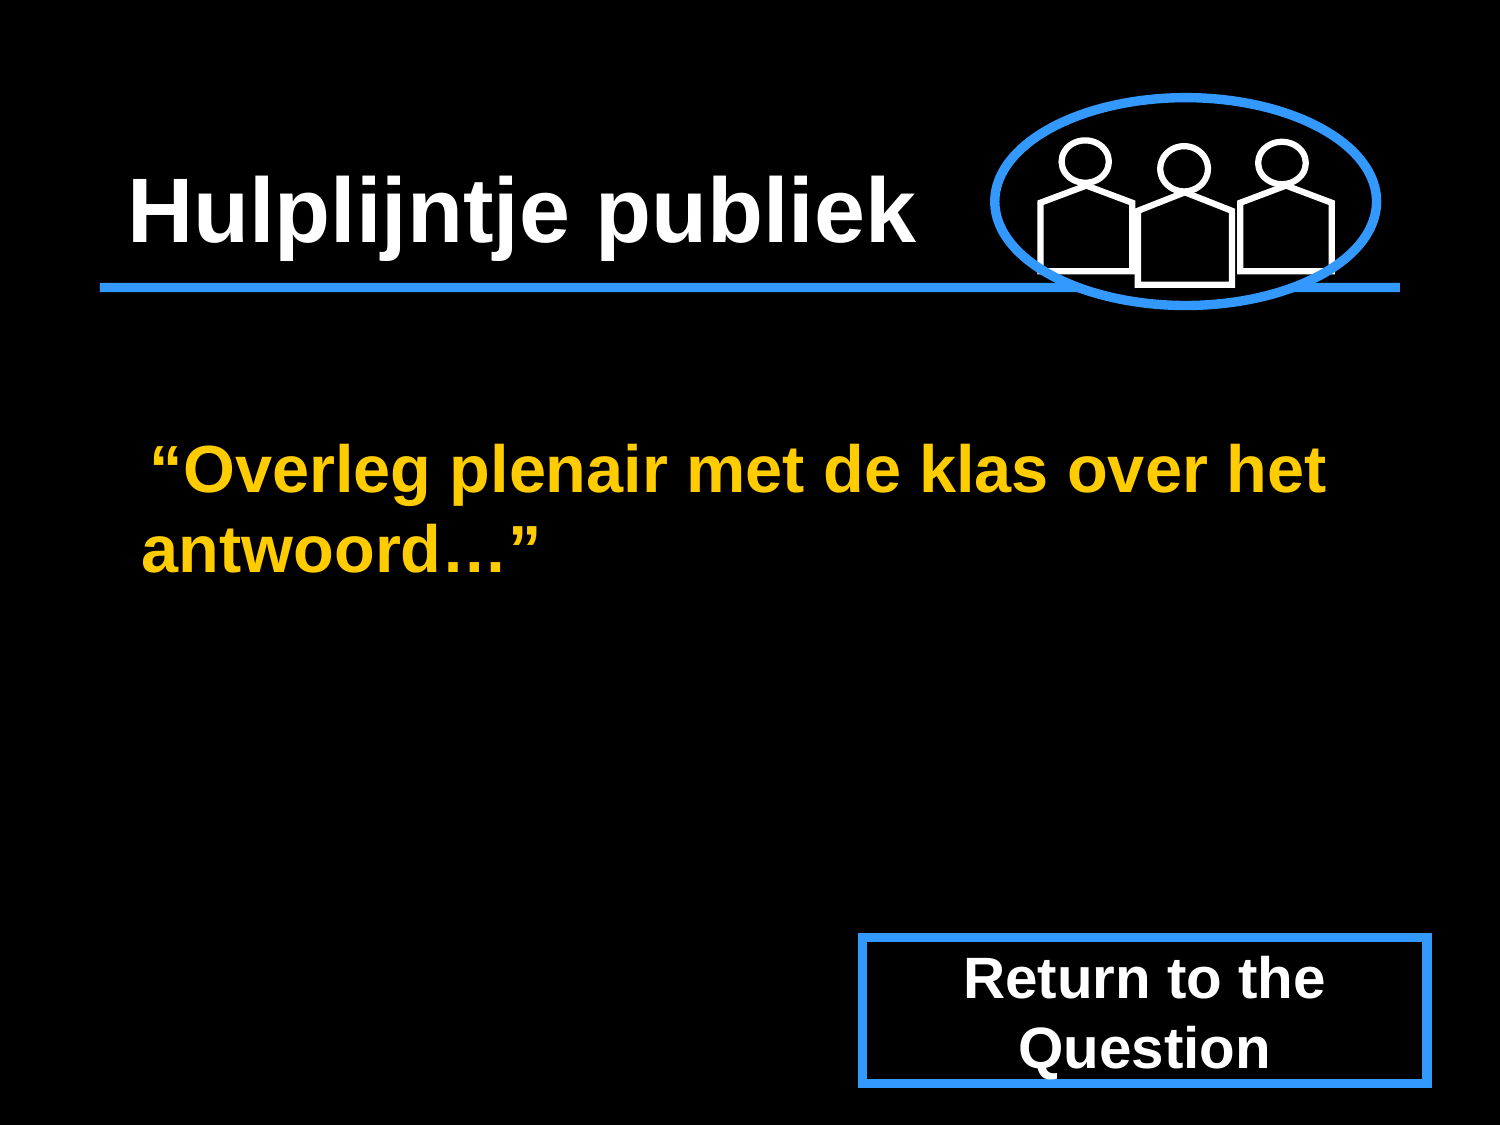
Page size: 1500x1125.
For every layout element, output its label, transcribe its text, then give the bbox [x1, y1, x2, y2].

title Hulplijntje publiek [112, 112, 994, 287]
list “Overleg plenair met de klas over het antwoord…” [117, 418, 1418, 888]
title Hulplijntje publiek [1377, 112, 1388, 287]
title Hulplijntje publiek [112, 288, 994, 300]
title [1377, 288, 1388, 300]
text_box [994, 97, 1377, 306]
text_box Return to the Question [862, 937, 1427, 1084]
